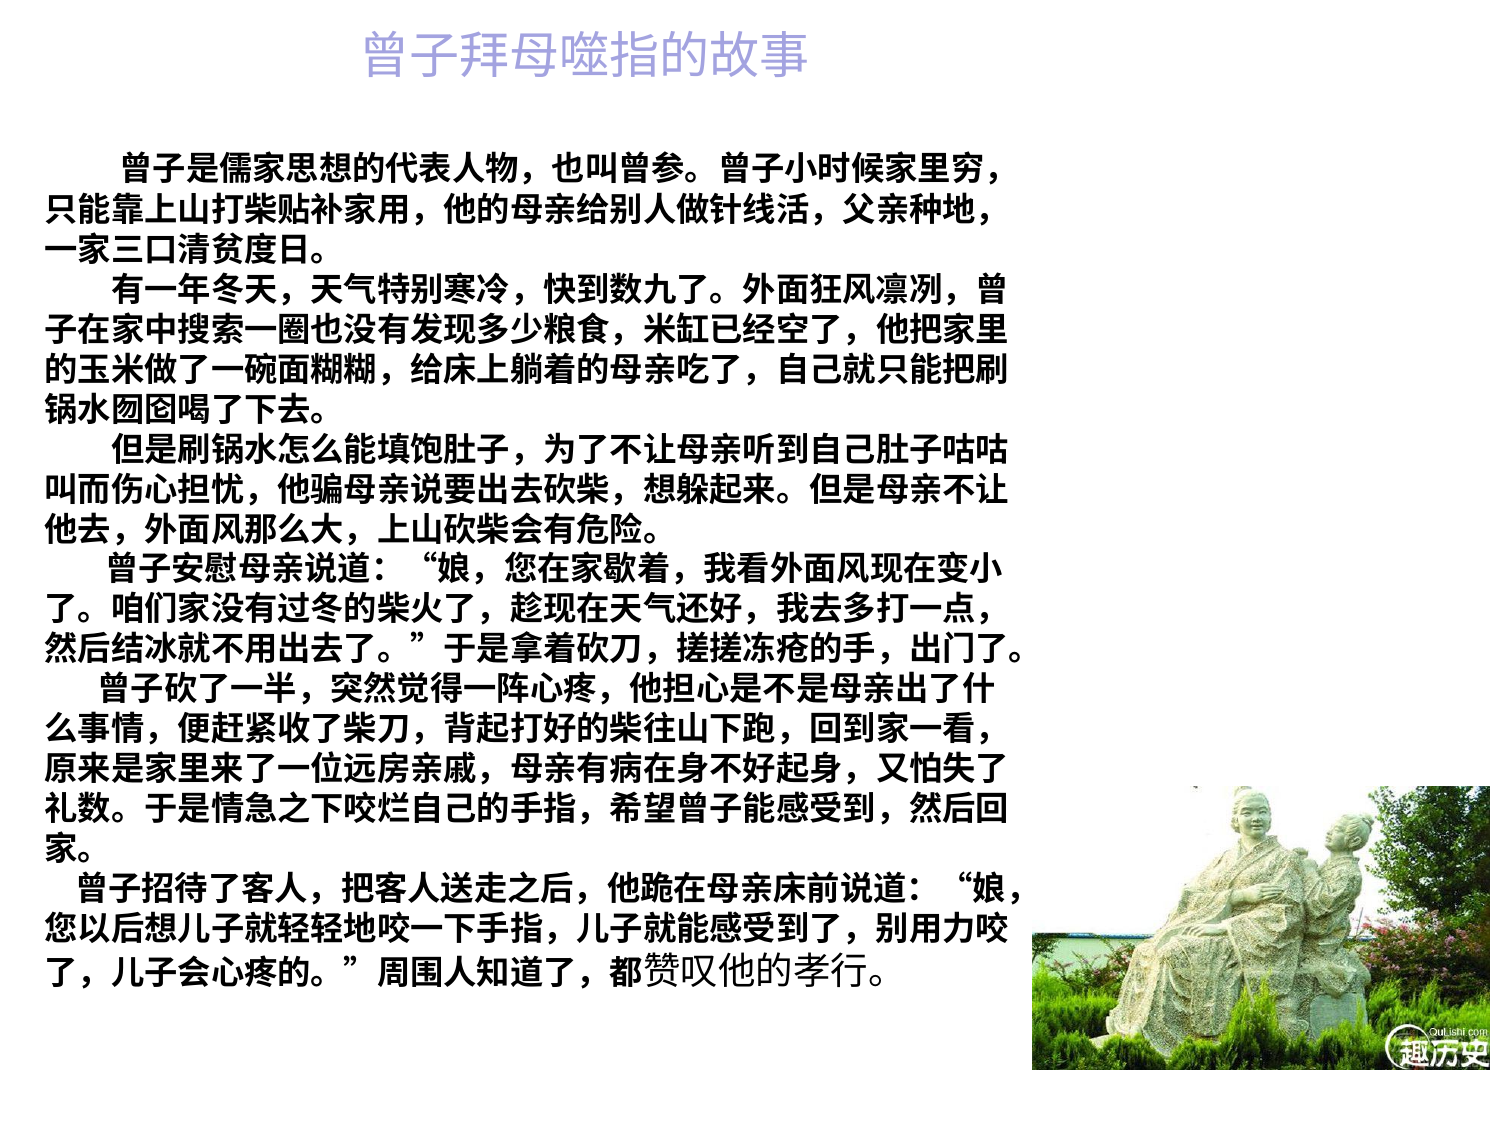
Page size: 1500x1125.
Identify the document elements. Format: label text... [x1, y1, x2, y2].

text_box 曾子拜母噬指的故事 曾子是儒家思想的代表人物，也叫曾参。曾子小时候家里穷，只能靠上山打柴贴补家用，他的母亲给别人做针线活，父亲种地，一家三口清贫度日。 有一年冬天，天气特别寒冷，快到数九了。外面狂风凛冽，曾子在家中搜索一圈也没有发现多少粮食，米缸已经空了，他把家里的玉米做了一碗面糊糊，给床上躺着的母亲吃了，自己就只能把刷锅水囫囵喝了下去。 但是刷锅水怎么能填饱肚子，为了不让母亲听到自己肚子咕咕叫而伤心担忧，他骗母亲说要出去砍柴，想躲起来。但是母亲不让他去，外面风那么大，上山砍柴会有危险。 曾子安慰母亲说道：“娘，您在家歇着，我看外面风现在变小了。咱们家没有过冬的柴火了，趁现在天气还好，我去多打一点，然后结冰就不用出去了。”于是拿着砍刀，搓搓冻疮的手，出门了。 曾子砍了一半，突然觉得一阵心疼，他担心是不是母亲出了什么事情，便赶紧收了柴刀，背起打好的柴往山下跑，回到家一看，原来是家里来了一位远房亲戚，母亲有病在身不好起身，又怕失了礼数。于是情急之下咬烂自己的手指，希望曾子能感受到，然后回家。 曾子招待了客人，把客人送走之后，他跪在母亲床前说道：“娘，您以后想儿子就轻轻地咬一下手指，儿子就能感受到了，别用力咬了，儿子会心疼的。”周围人知道了，都赞叹他的孝行。 [30, 15, 1033, 1000]
picture [1032, 786, 1490, 1070]
